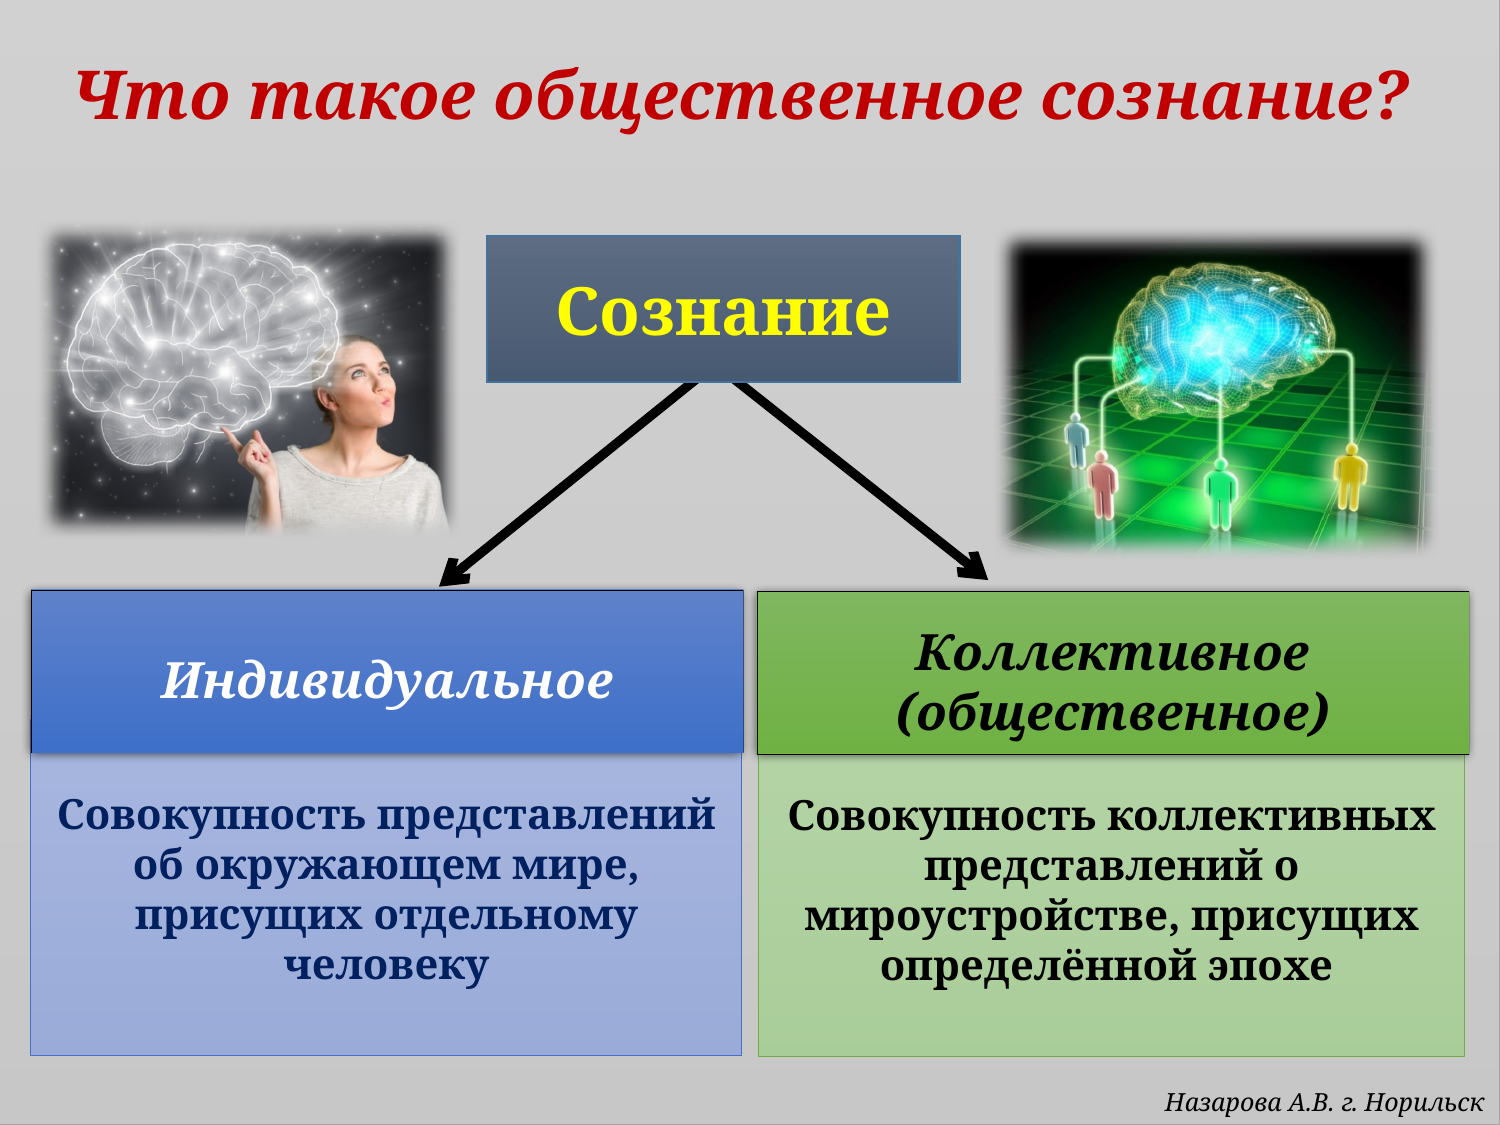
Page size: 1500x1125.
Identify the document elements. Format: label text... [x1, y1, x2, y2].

text_box Совокупность представлений об окружающем мире, присущих отдельному человеку [30, 762, 742, 1056]
text_box Совокупность коллективных представлений о мироустройстве, присущих определённой эпохе [758, 764, 1465, 1057]
text_box Коллективное (общественное) [756, 591, 1470, 755]
text_box Назарова А.В. г. Норильск [1083, 1079, 1500, 1125]
picture [992, 224, 1440, 561]
picture [35, 218, 462, 541]
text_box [728, 374, 989, 581]
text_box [438, 371, 706, 587]
text_box [0, 0, 1500, 1125]
text_box Сознание [486, 235, 961, 383]
text_box Индивидуальное [30, 589, 744, 753]
title Что такое общественное сознание? [37, 21, 1445, 175]
